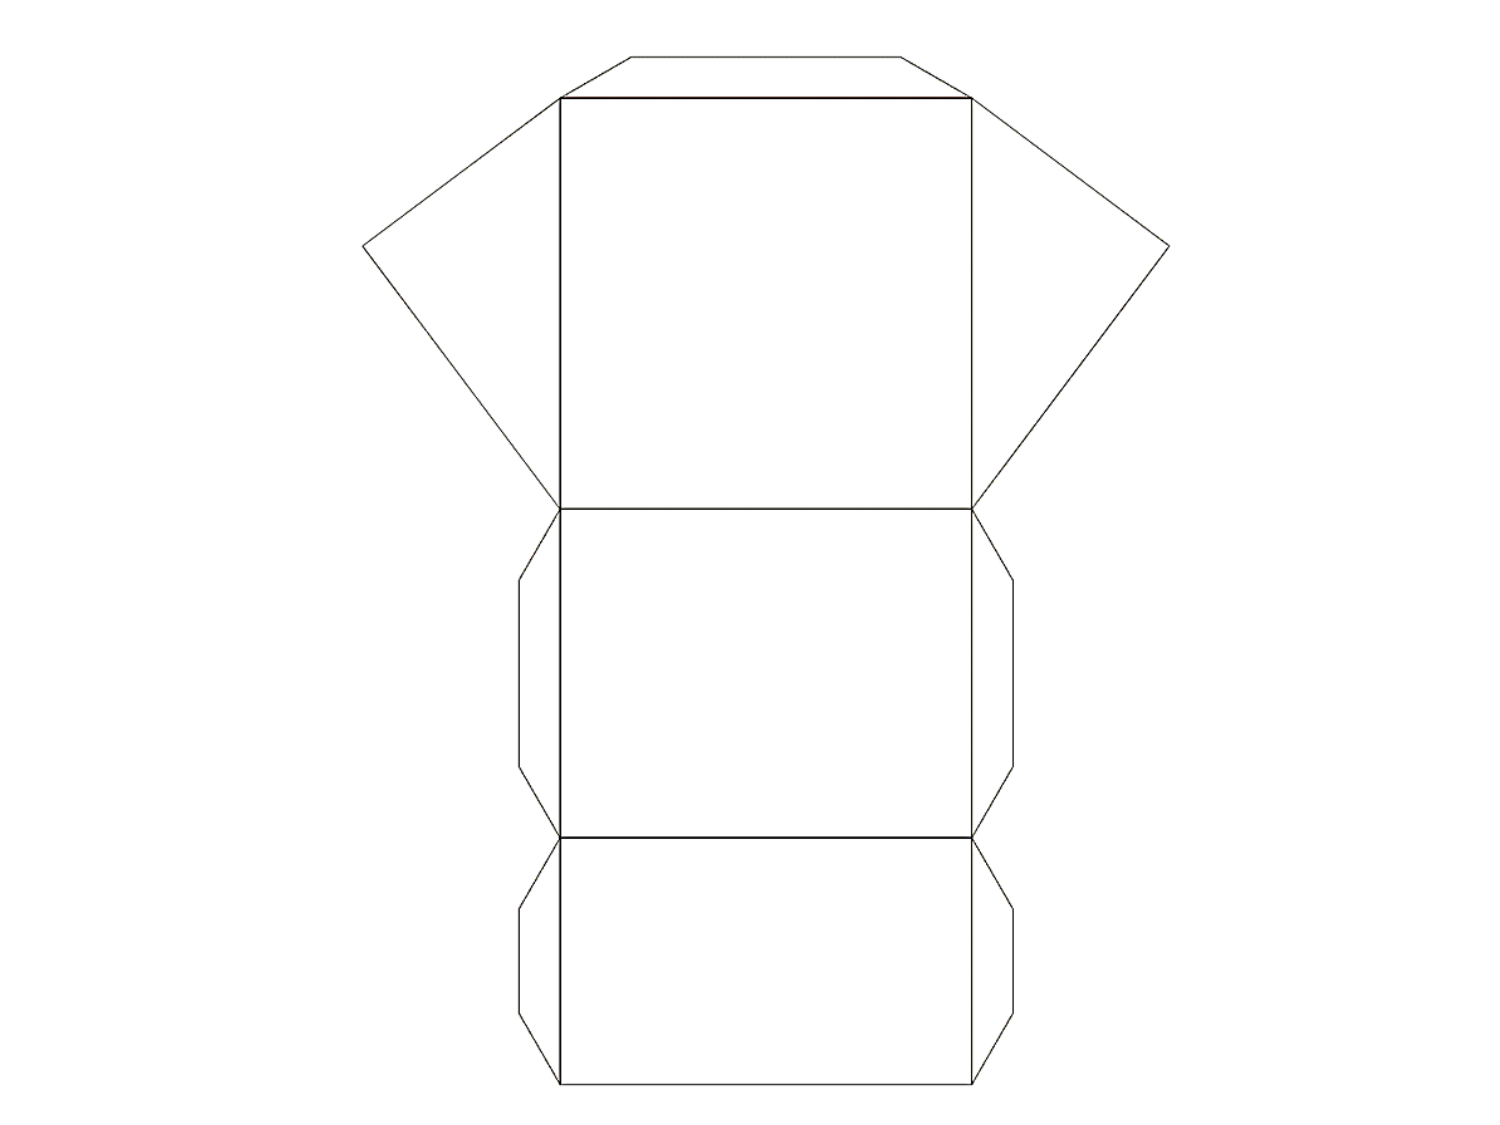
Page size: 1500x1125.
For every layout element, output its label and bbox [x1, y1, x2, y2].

picture [348, 44, 1176, 1095]
